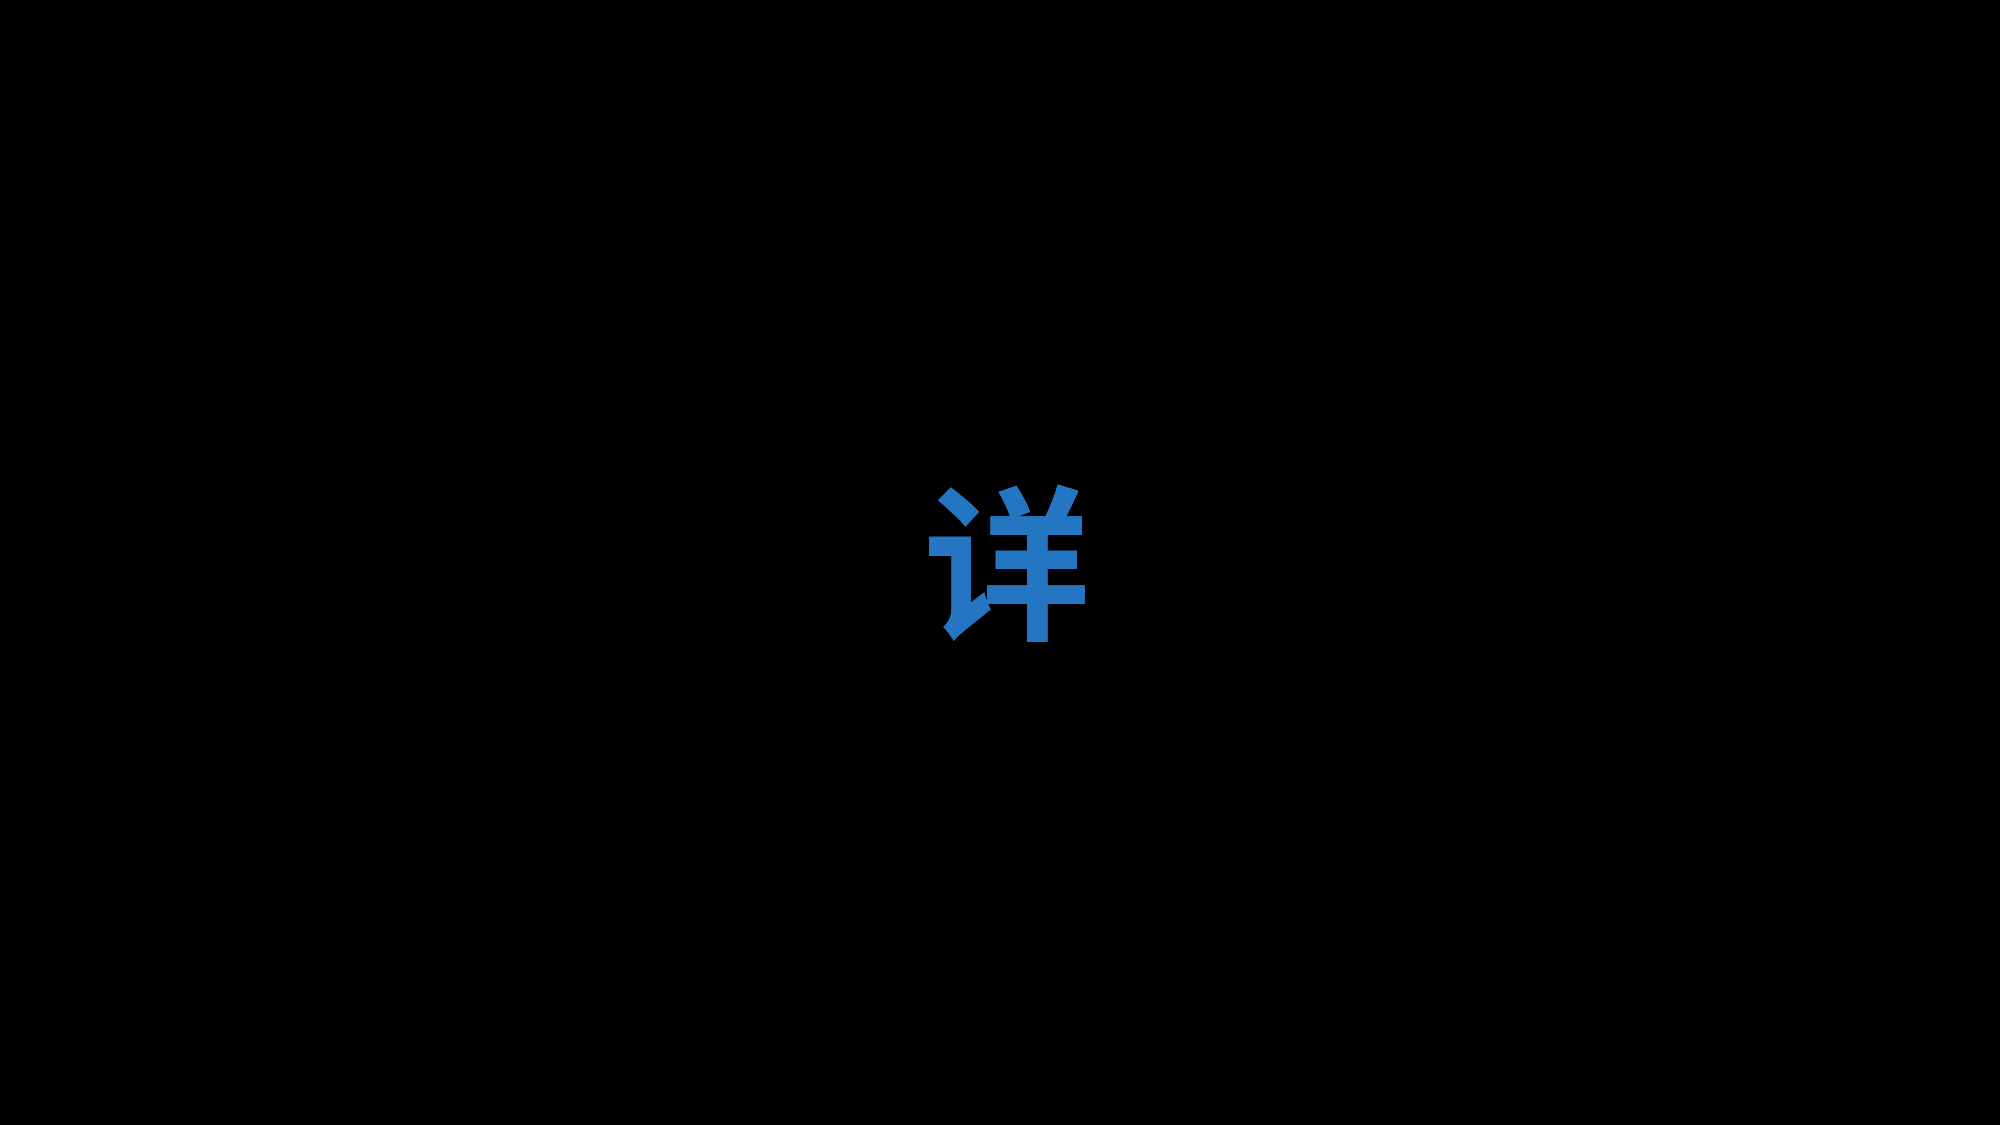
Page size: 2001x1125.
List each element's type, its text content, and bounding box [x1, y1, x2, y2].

text_box 详 [916, 453, 1084, 669]
